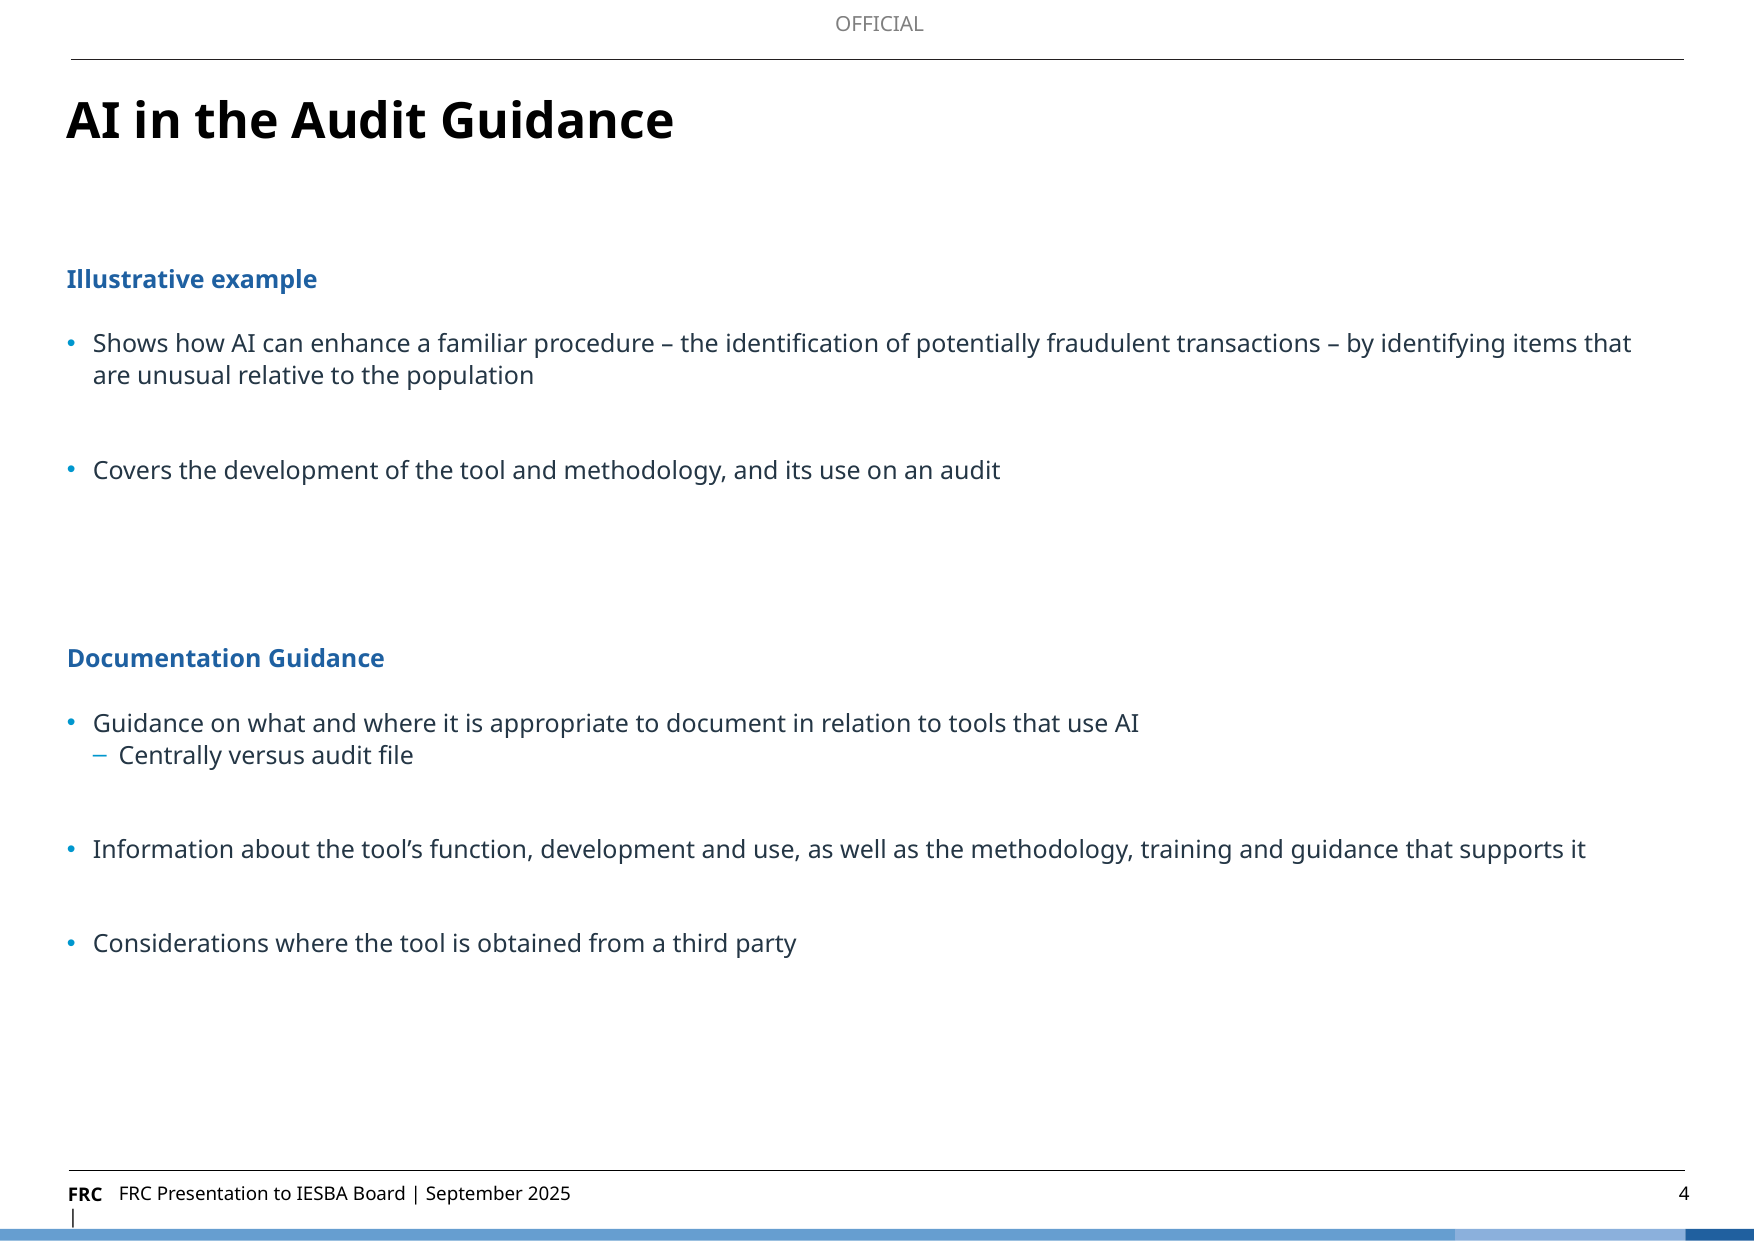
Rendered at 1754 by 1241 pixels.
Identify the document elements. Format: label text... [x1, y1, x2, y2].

footer FRC Presentation to IESBA Board | September 2025 [118, 1182, 946, 1205]
slide_number 4 [1661, 1182, 1690, 1205]
title AI in the Audit Guidance [66, 88, 1686, 204]
list Illustrative example Shows how AI can enhance a familiar procedure – the identification of potentially fraudulent transactions – by identifying items that are unusual relative to the population Covers the development of the tool and methodology, and its use on an audit Documentation Guidance Guidance on what and where it is appropriate to document in relation to tools that use AI Centrally versus audit file Information about the tool’s function, development and use, as well as the methodology, training and guidance that supports it Considerations where the tool is obtained from a third party [66, 260, 1668, 1105]
